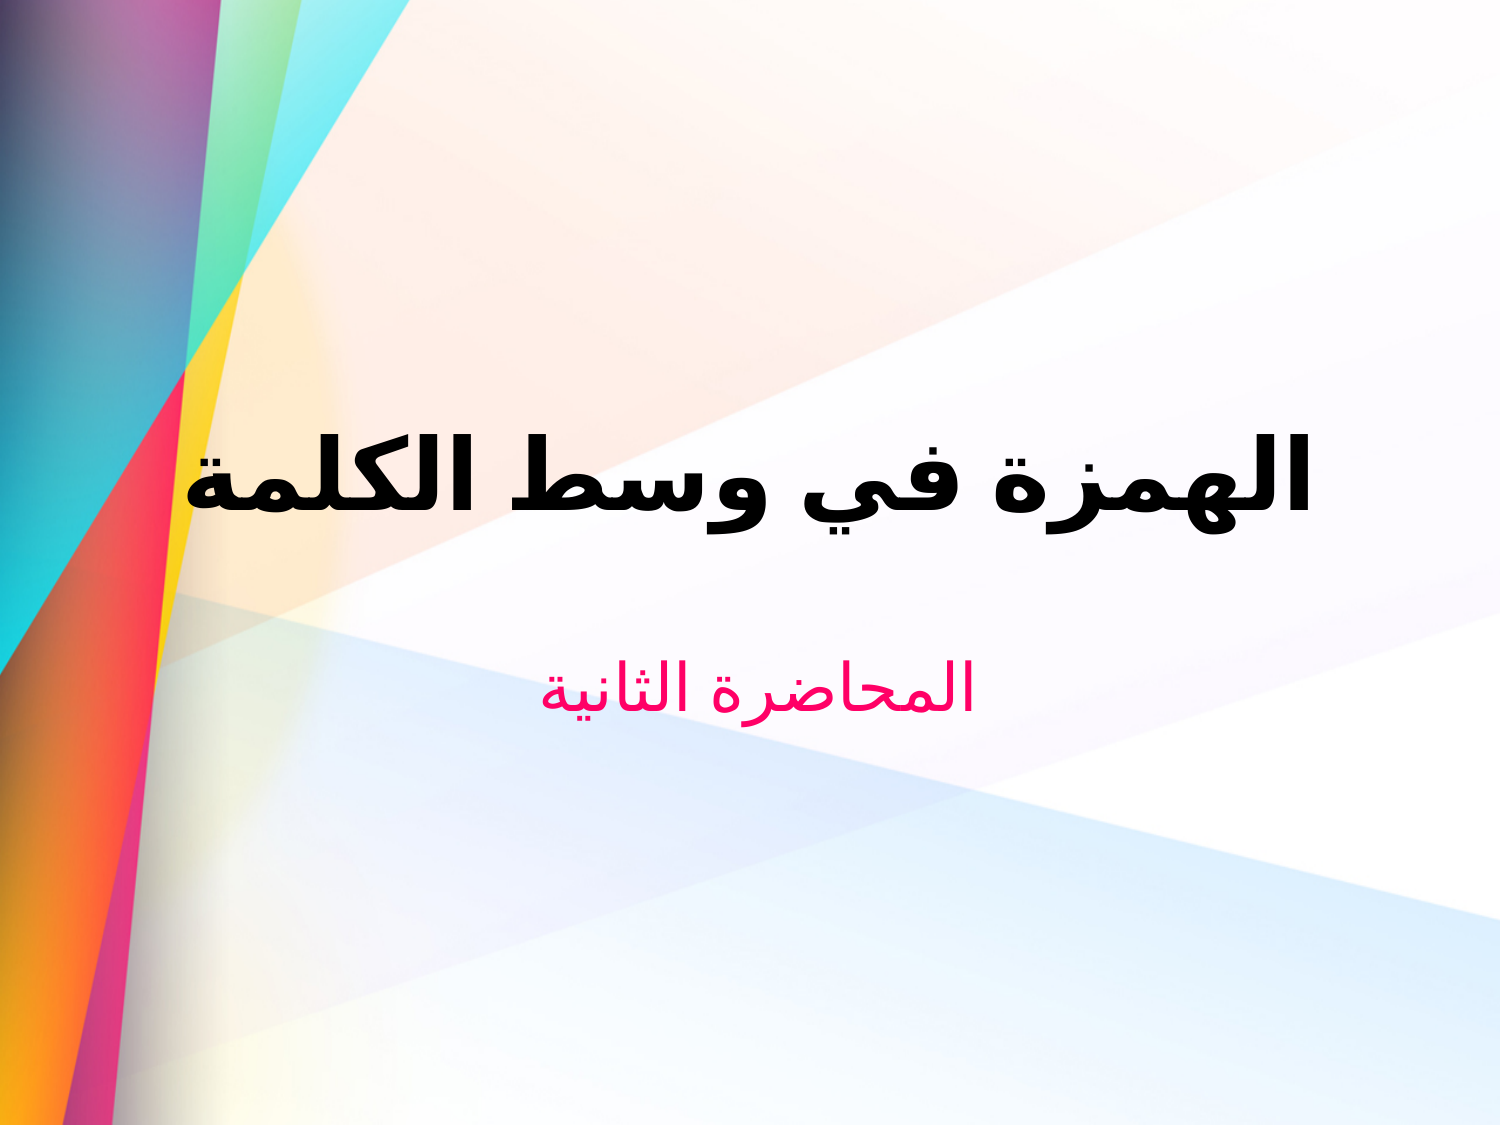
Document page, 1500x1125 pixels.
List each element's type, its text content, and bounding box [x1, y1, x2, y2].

picture [0, 0, 1500, 1125]
title الهمزة في وسط الكلمة [112, 349, 1388, 591]
subtitle المحاضرة الثانية [225, 637, 1275, 925]
